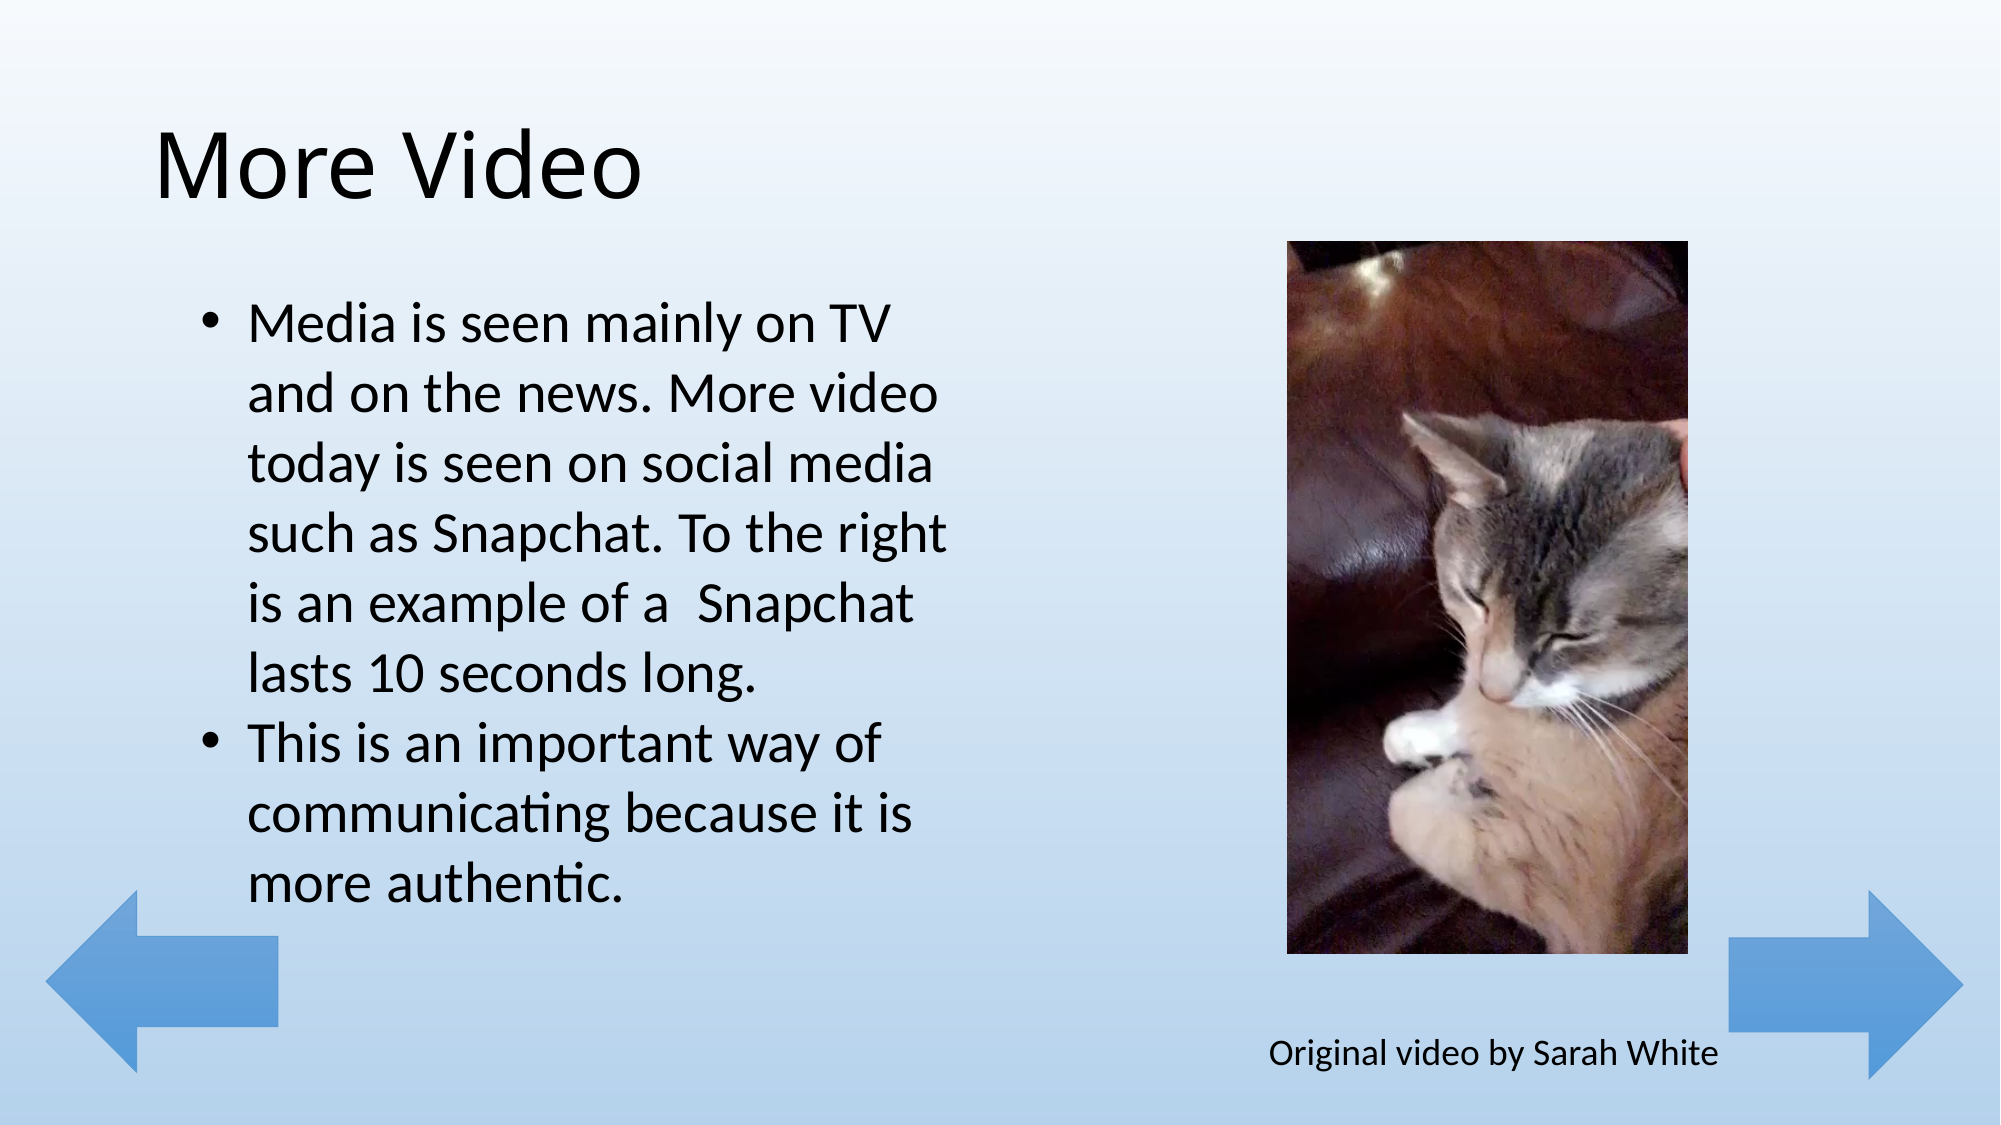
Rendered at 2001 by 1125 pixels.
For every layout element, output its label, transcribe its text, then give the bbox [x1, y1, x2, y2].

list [1286, 241, 1689, 955]
text_box Original video by Sarah White [1254, 1020, 1775, 1081]
text_box [1728, 889, 1964, 1080]
text_box [45, 889, 279, 1074]
text_box Media is seen mainly on TV and on the news. More video today is seen on social media such as Snapchat. To the right is an example of a Snapchat lasts 10 seconds long. This is an important way of communicating because it is more authentic. [185, 276, 982, 922]
title More Video [137, 59, 1863, 278]
